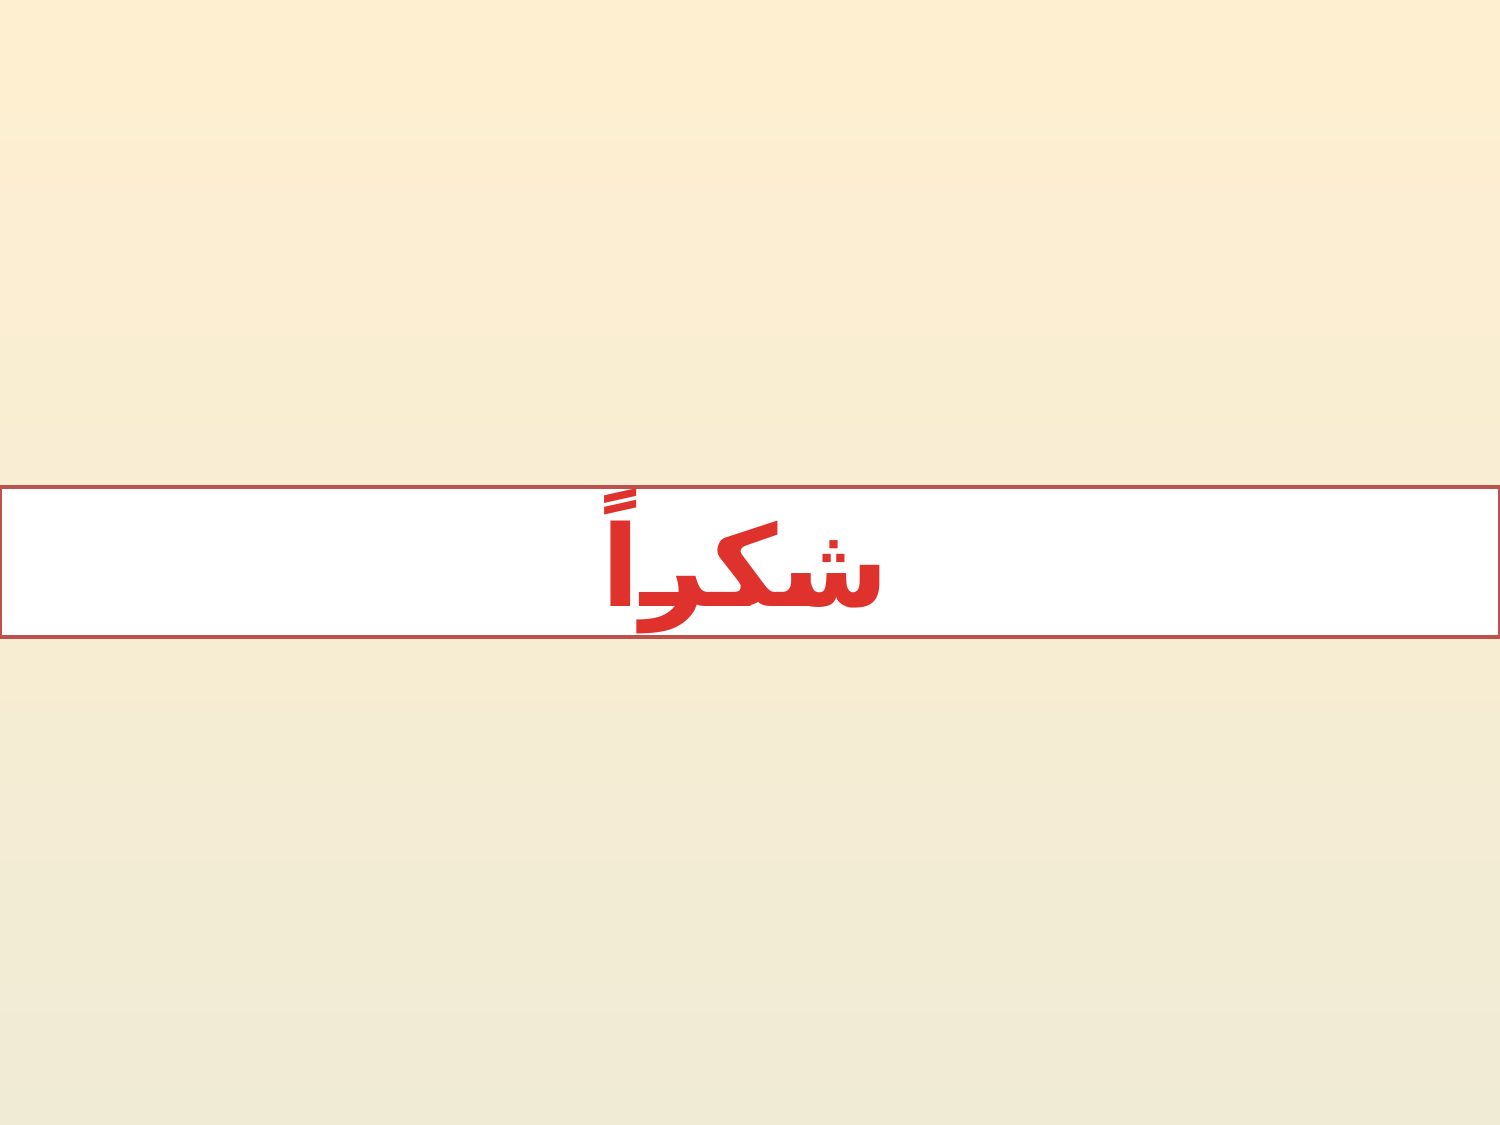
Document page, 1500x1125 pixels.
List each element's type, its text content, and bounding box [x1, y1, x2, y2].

text_box شكراً [0, 485, 1500, 639]
